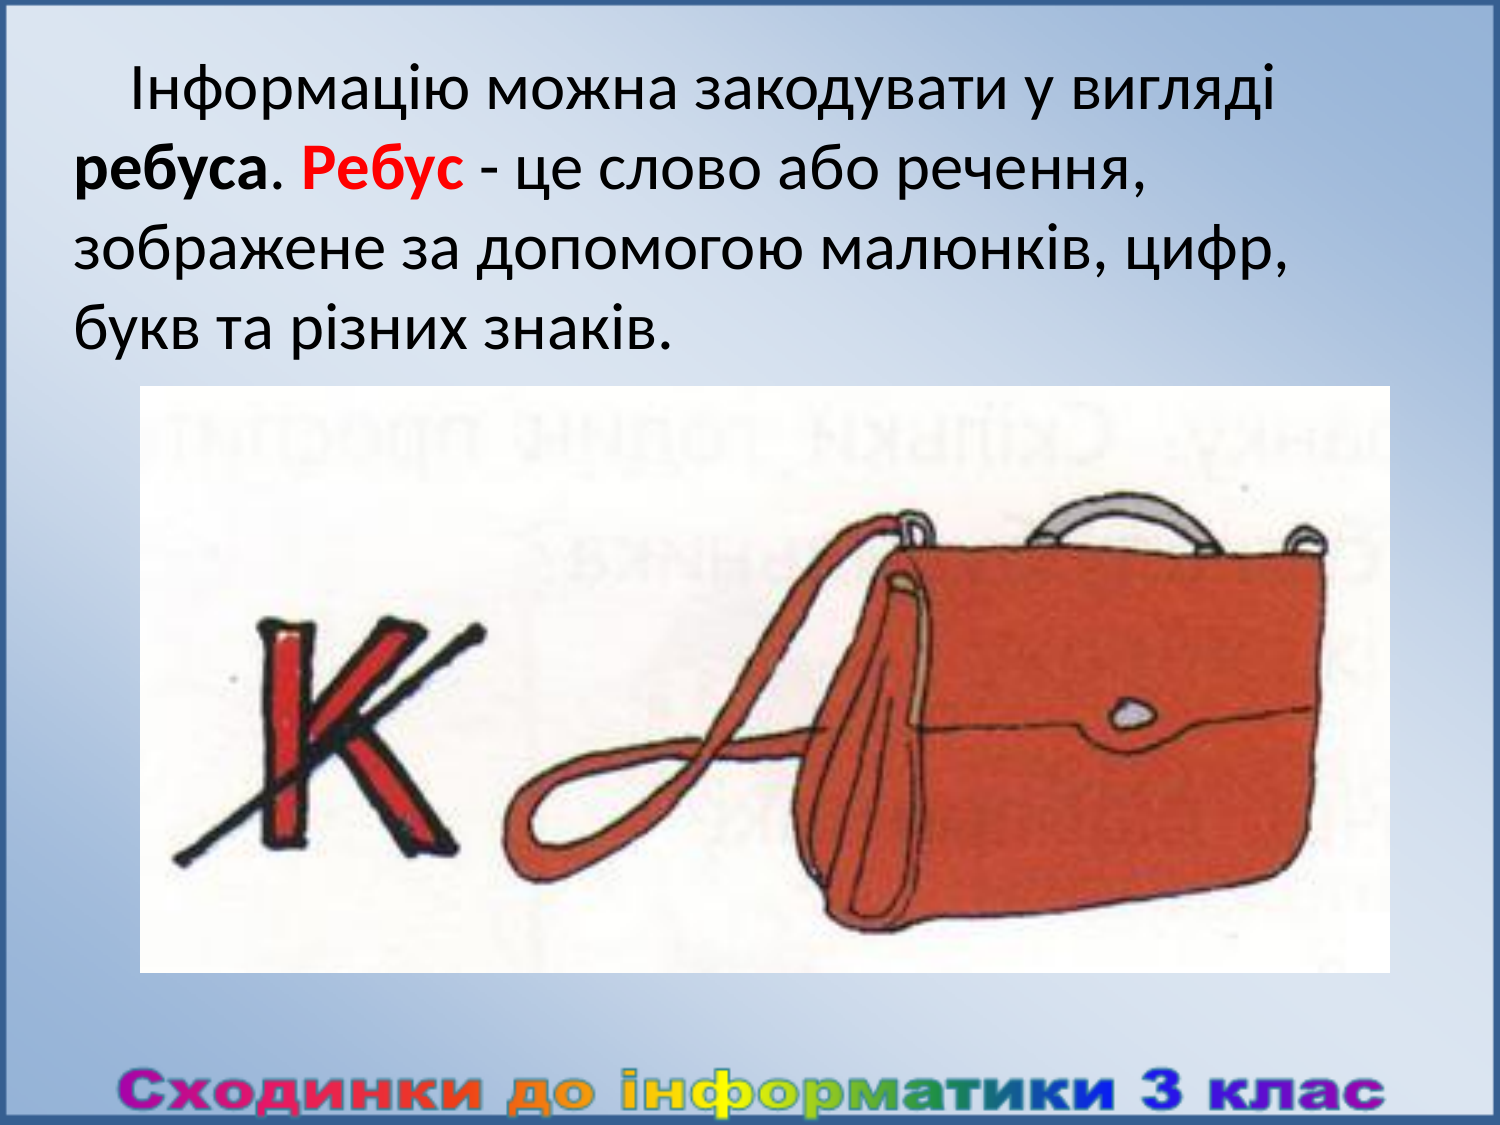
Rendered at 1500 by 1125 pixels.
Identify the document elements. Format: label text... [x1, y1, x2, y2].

list Інформацію можна закодувати у вигляді ребуса. Ребус - це слово або речення, зображене за допомогою малюнків, цифр, букв та різних знаків. [58, 34, 1442, 1044]
picture [0, 0, 1500, 1125]
